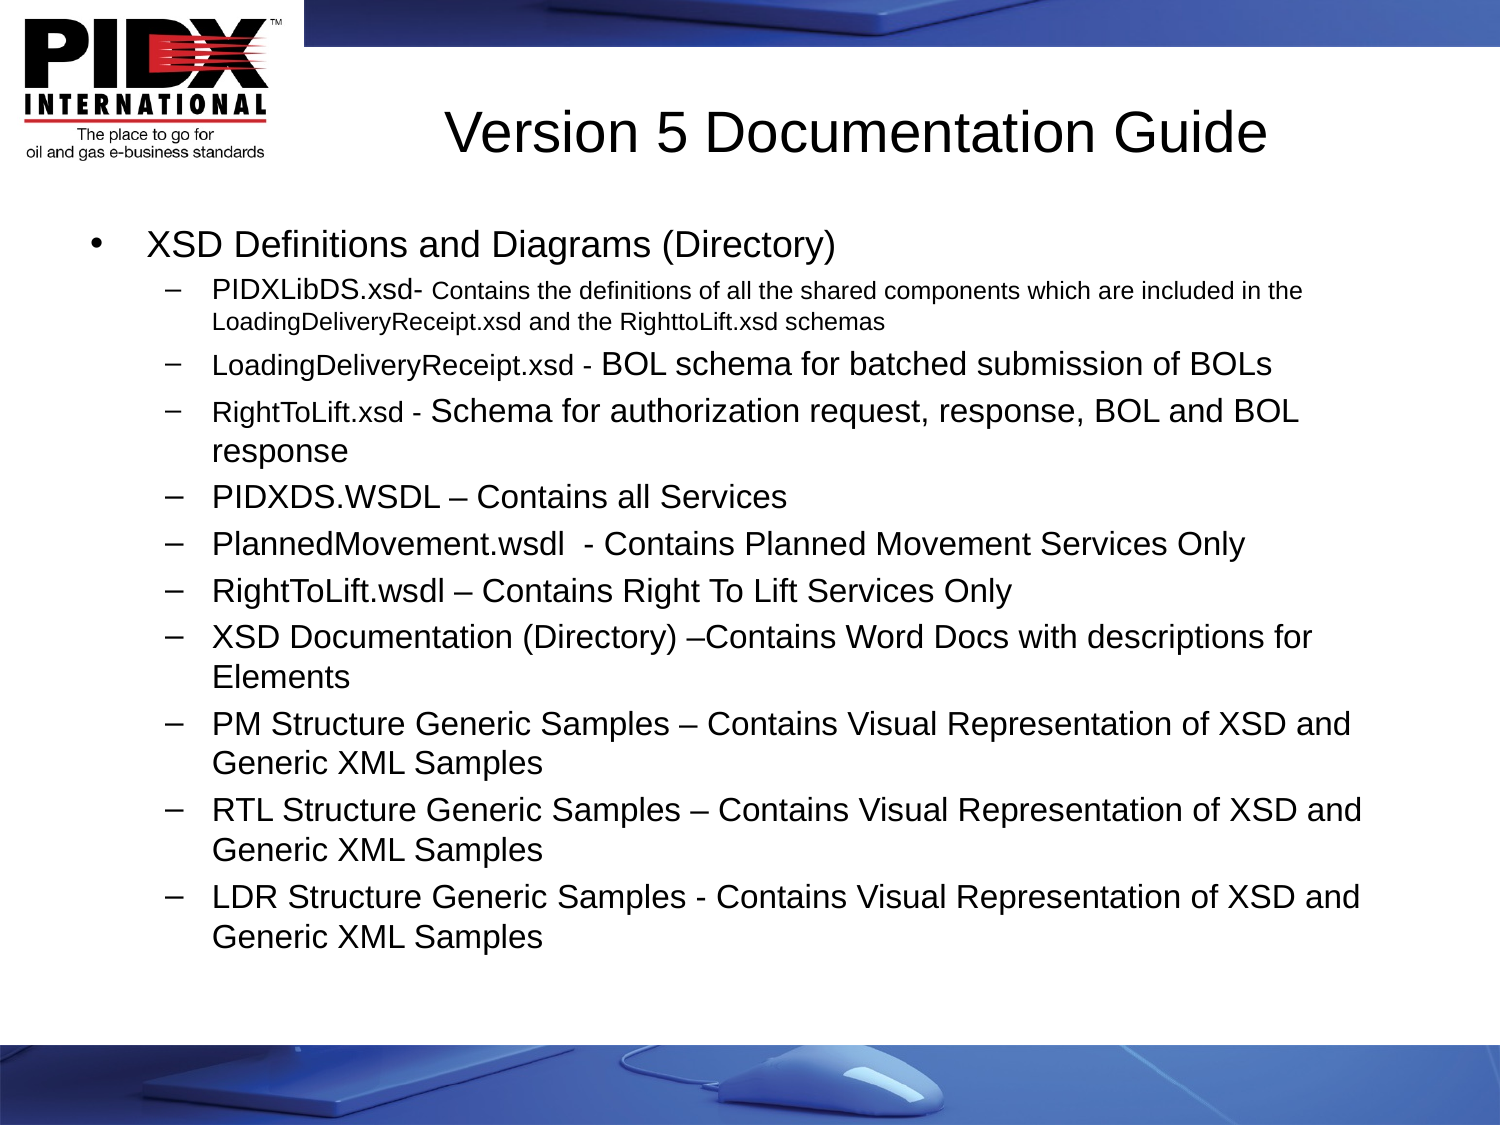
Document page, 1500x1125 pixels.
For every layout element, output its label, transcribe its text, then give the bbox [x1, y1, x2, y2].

list XSD Definitions and Diagrams (Directory) PIDXLibDS.xsd- Contains the definitions of all the shared components which are included in the LoadingDeliveryReceipt.xsd and the RighttoLift.xsd schemas LoadingDeliveryReceipt.xsd - BOL schema for batched submission of BOLs RightToLift.xsd - Schema for authorization request, response, BOL and BOL response PIDXDS.WSDL – Contains all Services PlannedMovement.wsdl - Contains Planned Movement Services Only RightToLift.wsdl – Contains Right To Lift Services Only XSD Documentation (Directory) –Contains Word Docs with descriptions for Elements PM Structure Generic Samples – Contains Visual Representation of XSD and Generic XML Samples RTL Structure Generic Samples – Contains Visual Representation of XSD and Generic XML Samples LDR Structure Generic Samples - Contains Visual Representation of XSD and Generic XML Samples [75, 212, 1425, 988]
picture [17, 5, 290, 161]
picture [304, 0, 1500, 47]
title Version 5 Documentation Guide [289, 54, 1426, 204]
picture [0, 1045, 1500, 1125]
